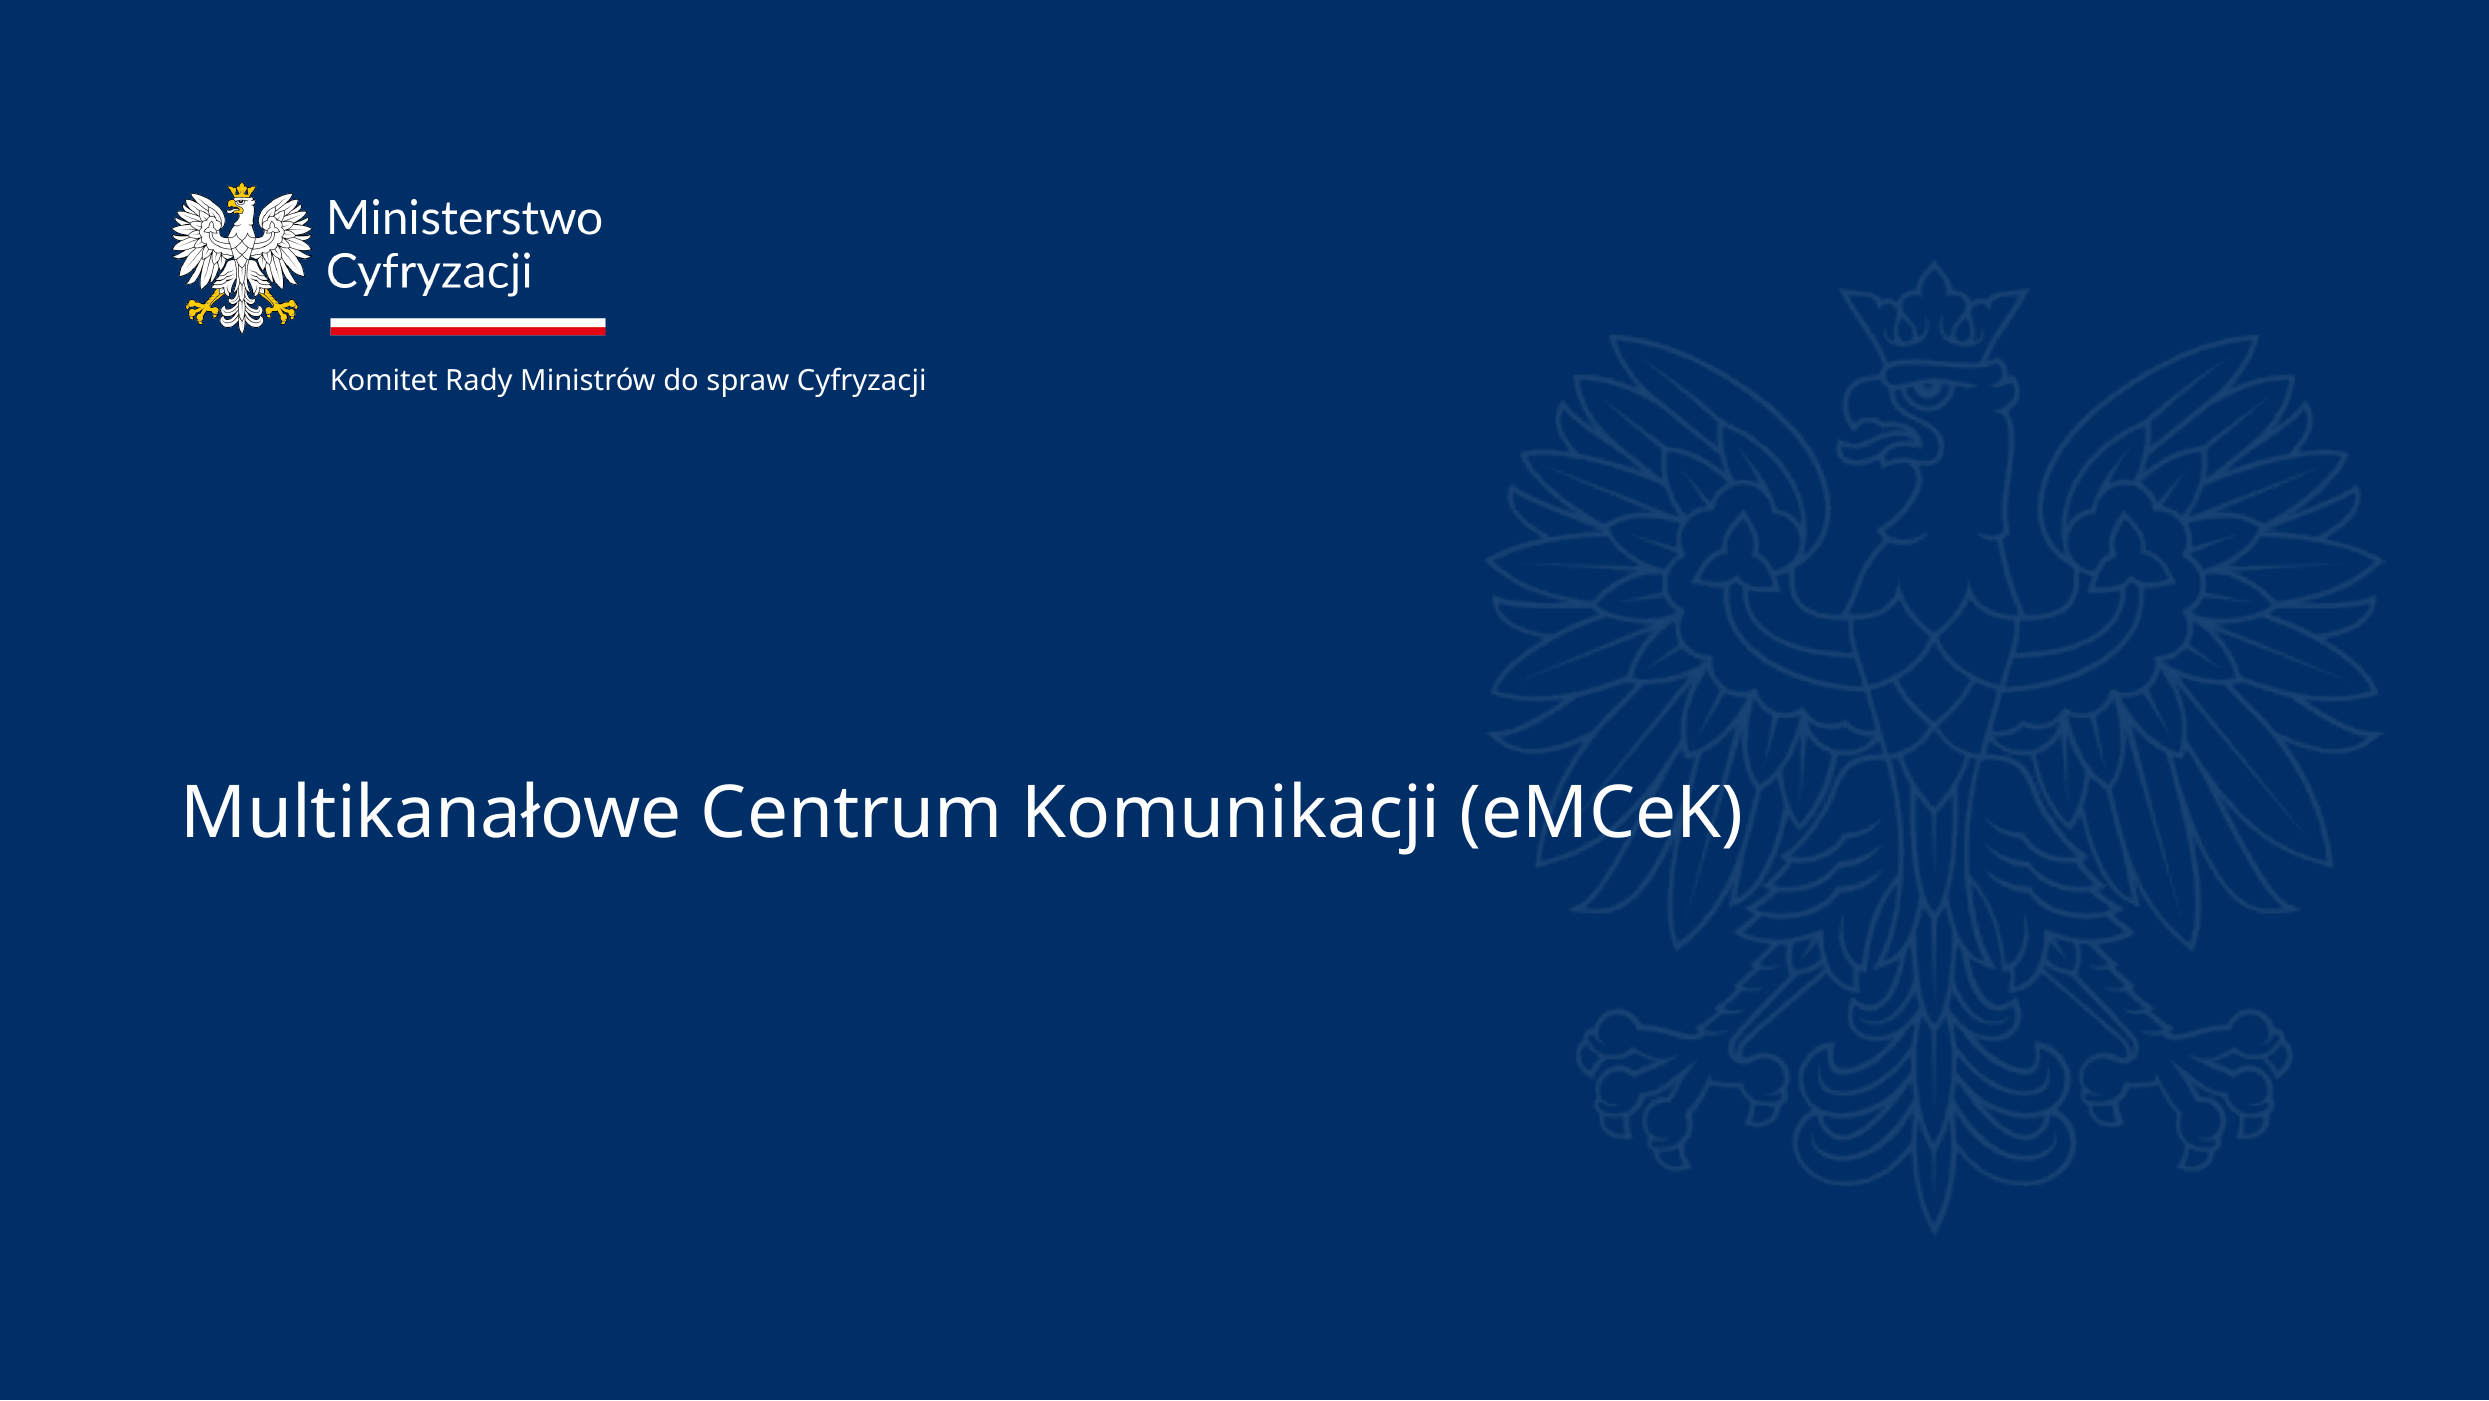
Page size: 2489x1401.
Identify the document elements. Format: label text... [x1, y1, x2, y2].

text_box Komitet Rady Ministrów do spraw Cyfryzacji [314, 353, 1335, 404]
picture [1484, 259, 2386, 1240]
title Multikanałowe Centrum Komunikacji (eMCeK) [180, 606, 1872, 854]
picture [135, 145, 641, 371]
